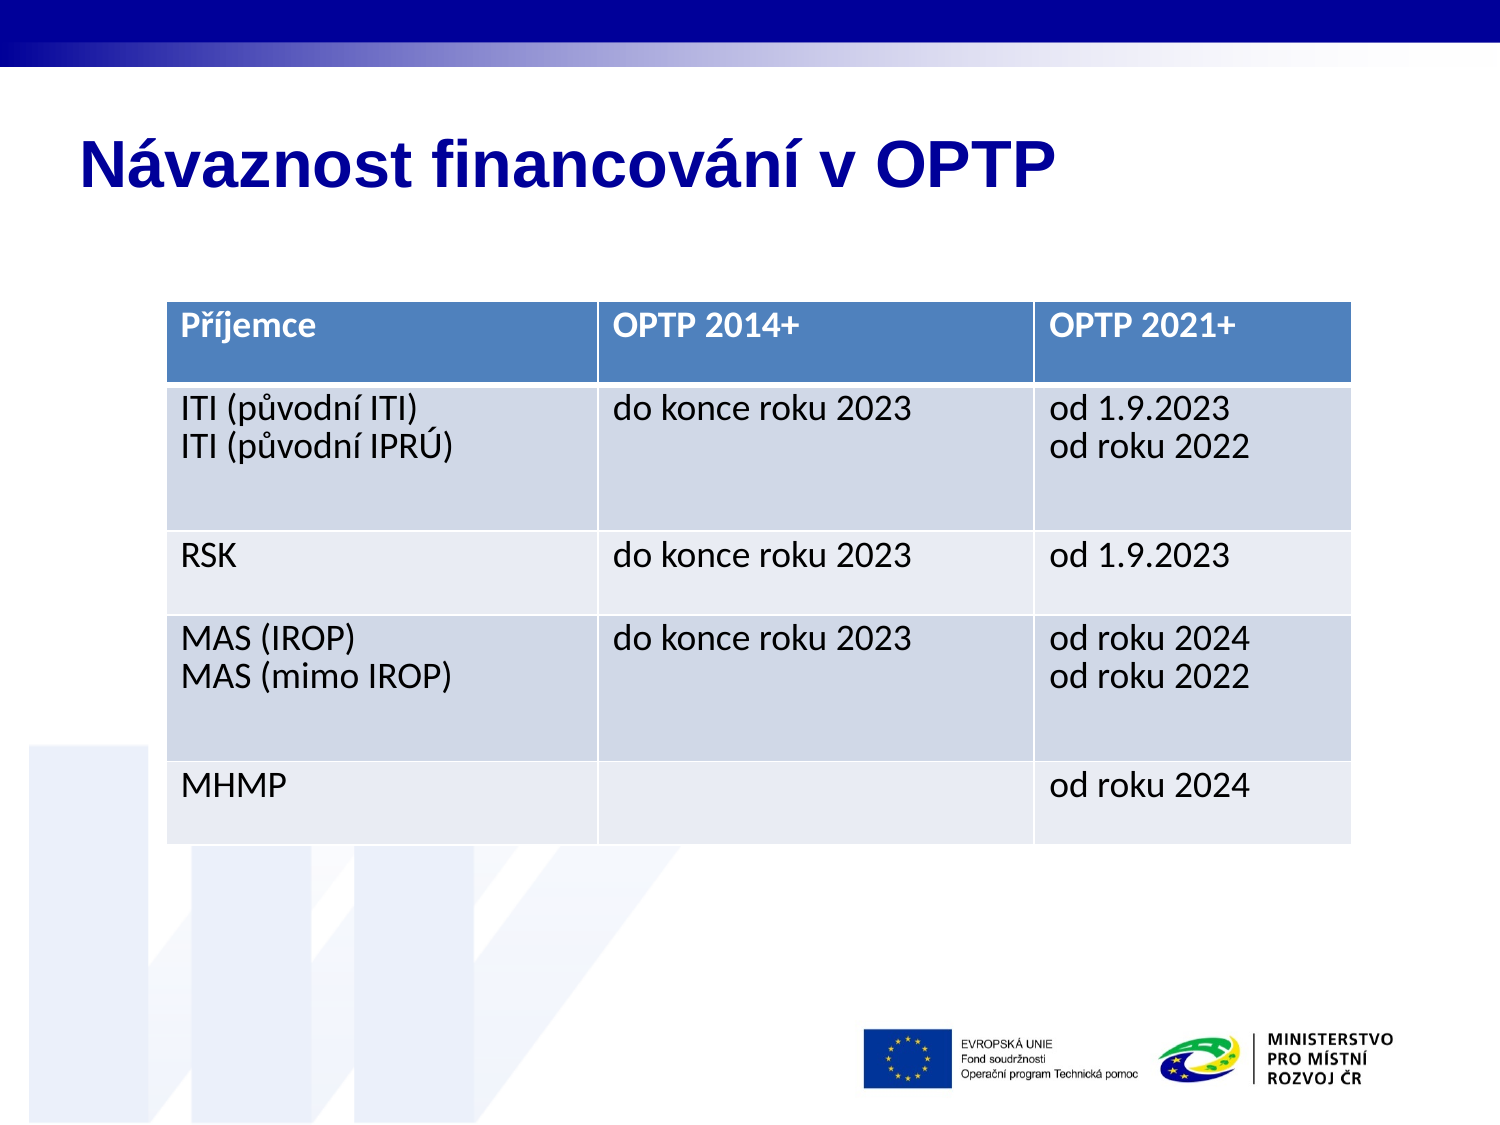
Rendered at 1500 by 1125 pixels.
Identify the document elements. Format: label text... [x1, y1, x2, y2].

table_cell MAS (IROP) MAS (mimo IROP) [167, 616, 597, 761]
table_cell [599, 762, 1033, 844]
table_cell od roku 2024 od roku 2022 [1035, 616, 1351, 761]
picture [29, 302, 1412, 1125]
title Návaznost financování v OPTP [64, 113, 1425, 197]
table_cell od 1.9.2023 od roku 2022 [1035, 388, 1351, 530]
table_cell ITI (původní ITI) ITI (původní IPRÚ) [167, 388, 597, 530]
table_cell RSK [167, 532, 597, 614]
table_cell MHMP [167, 762, 597, 844]
table_cell od 1.9.2023 [1035, 532, 1351, 614]
table_header OPTP 2014+ [599, 302, 1033, 382]
table_cell do konce roku 2023 [599, 532, 1033, 614]
table_header OPTP 2021+ [1035, 302, 1351, 382]
table_cell do konce roku 2023 [599, 388, 1033, 530]
table_cell od roku 2024 [1035, 762, 1351, 844]
table_header Příjemce [167, 302, 597, 382]
table_cell do konce roku 2023 [599, 616, 1033, 761]
